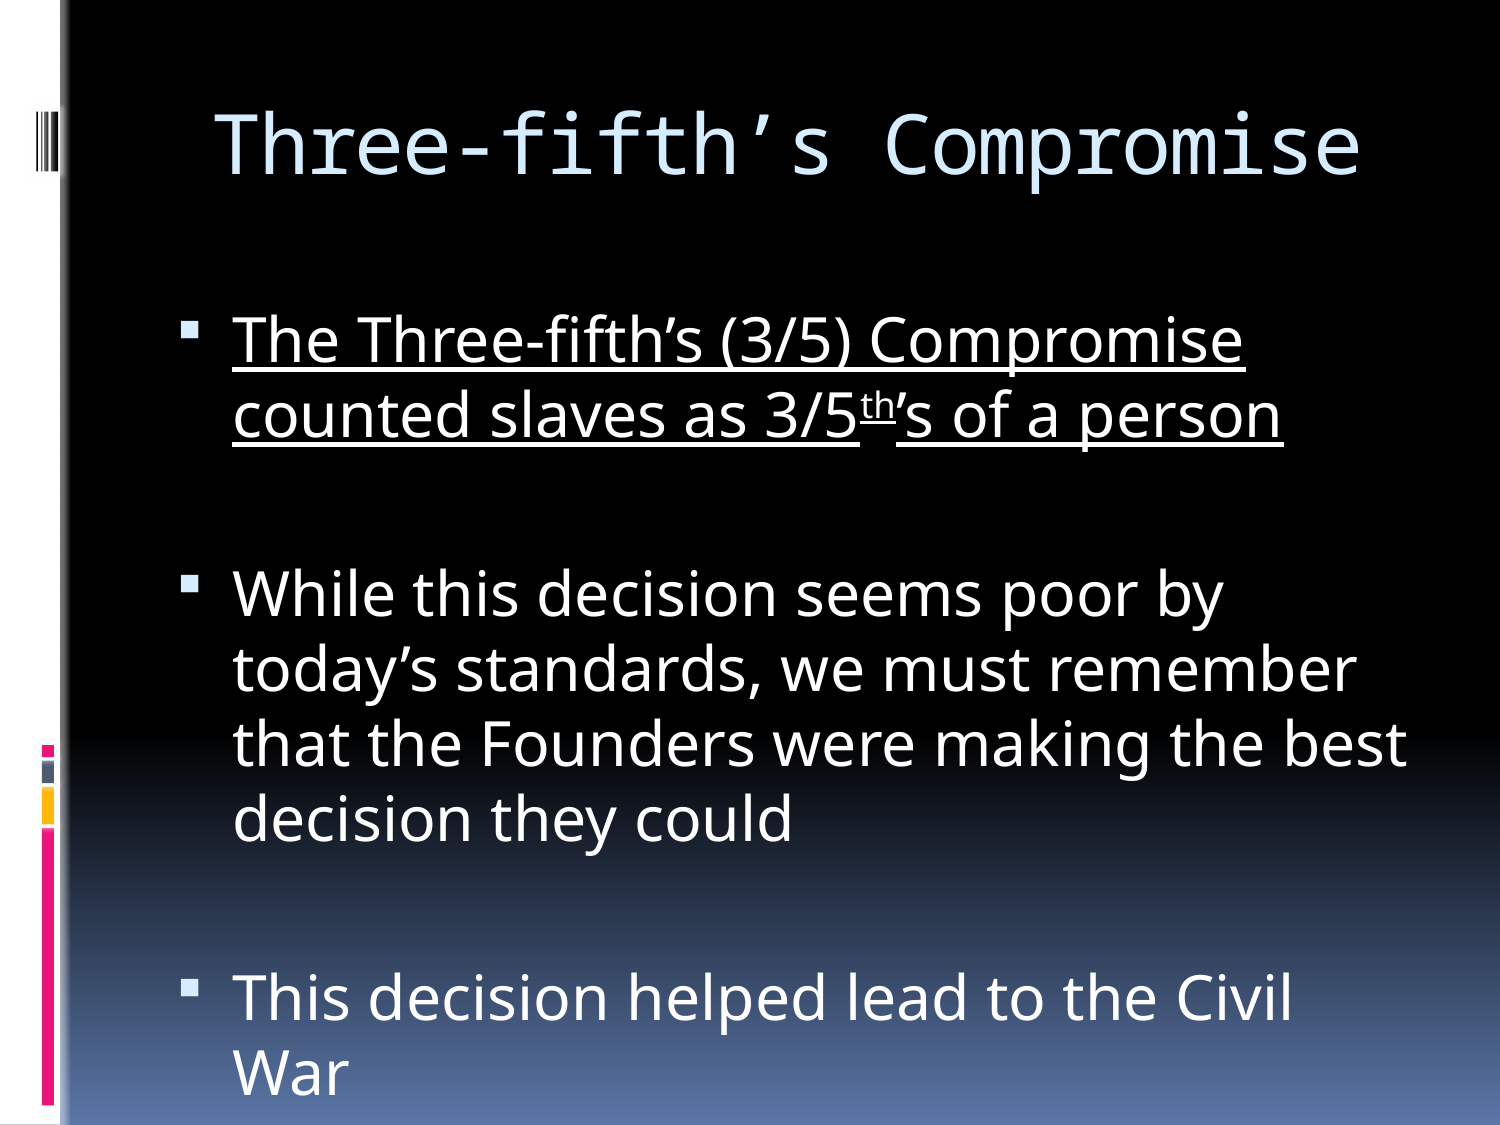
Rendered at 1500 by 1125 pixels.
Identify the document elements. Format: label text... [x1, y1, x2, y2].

list The Three-fifth’s (3/5) Compromise counted slaves as 3/5th’s of a person While this decision seems poor by today’s standards, we must remember that the Founders were making the best decision they could This decision helped lead to the Civil War [150, 292, 1425, 1043]
title Three-fifth’s Compromise [150, 83, 1425, 234]
